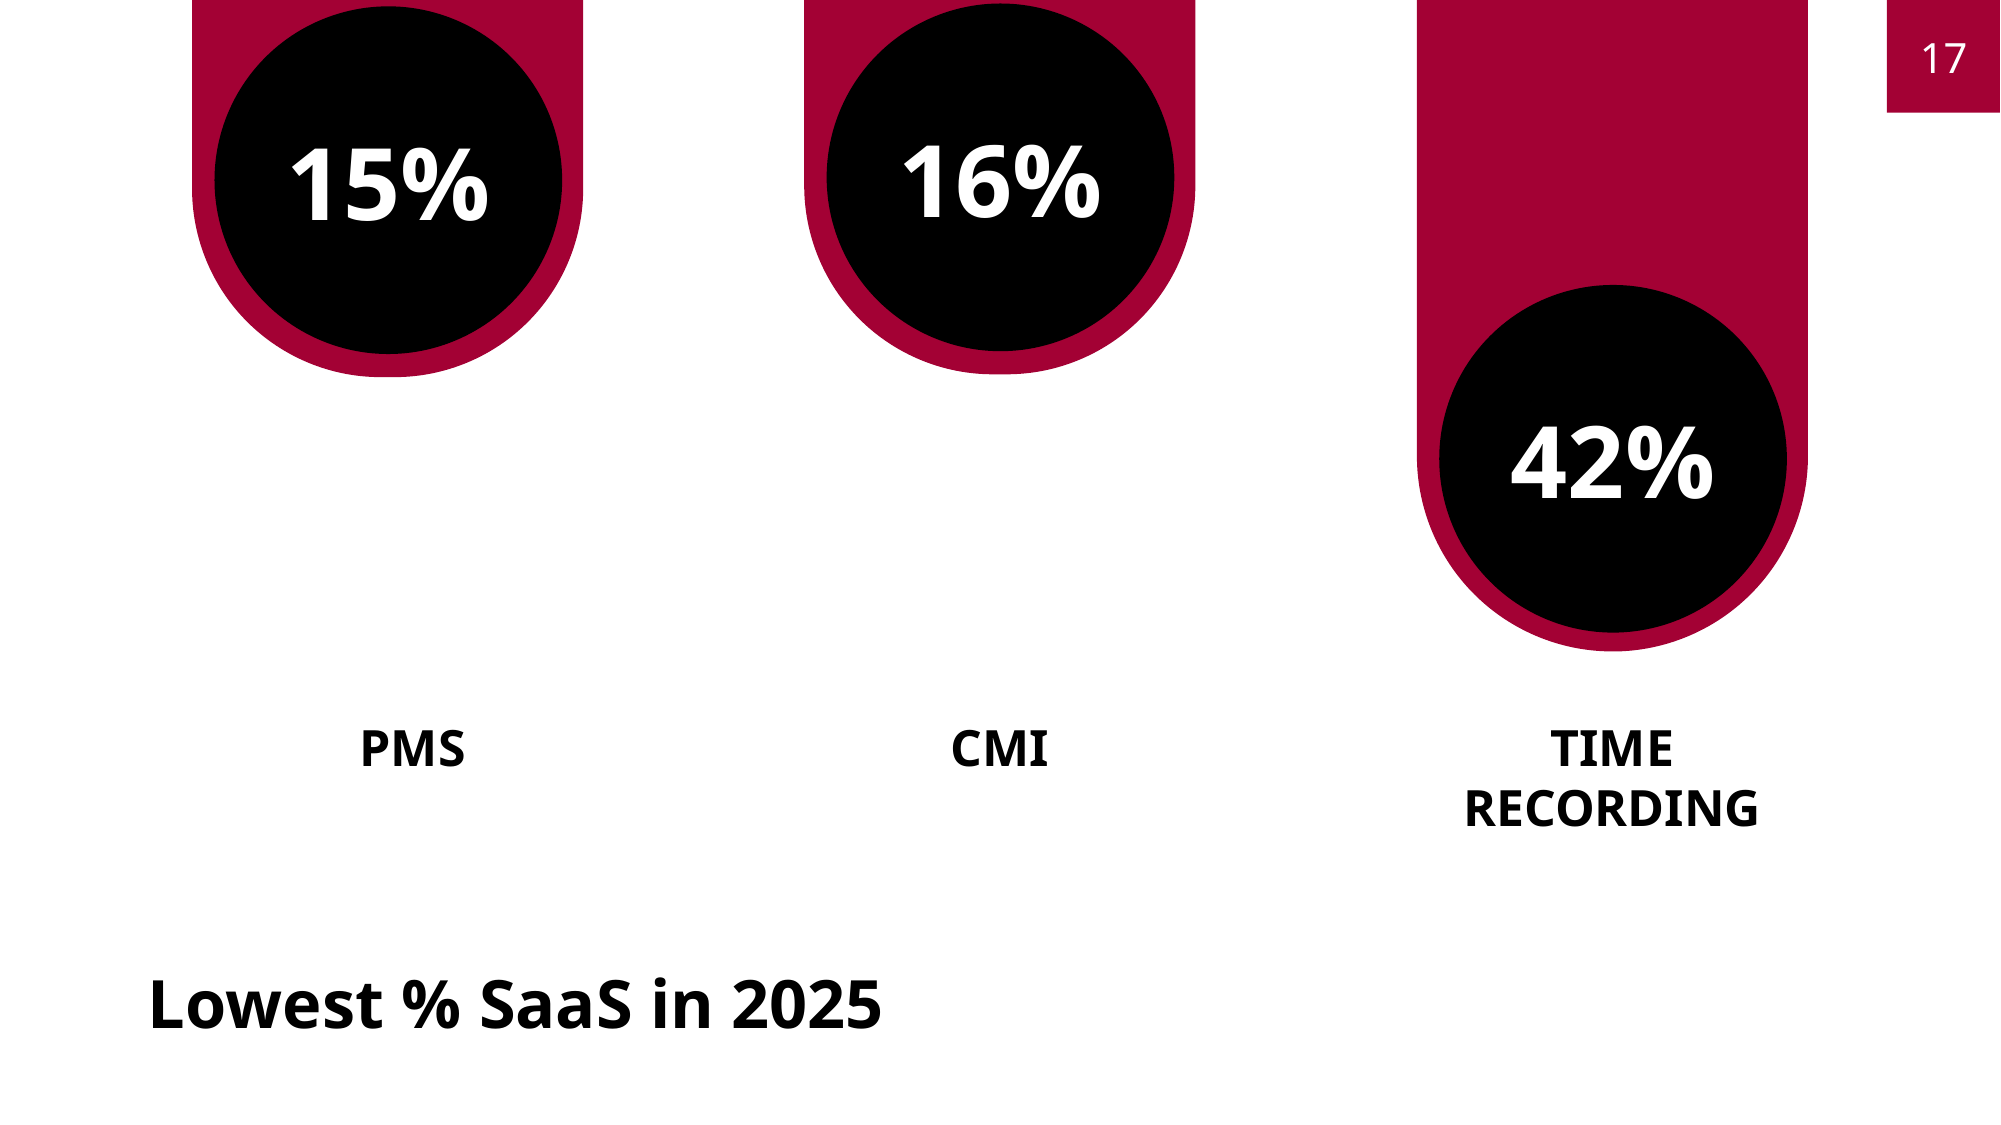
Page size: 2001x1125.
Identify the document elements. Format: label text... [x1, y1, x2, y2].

text_box 42% [1437, 283, 1789, 635]
text_box 16% [825, 1, 1176, 353]
text_box Lowest % SaaS in 2025 [133, 964, 1000, 1051]
text_box [1415, 0, 1810, 654]
text_box CMI [783, 709, 1217, 784]
text_box [190, 0, 585, 379]
text_box TIME RECORDING [1395, 709, 1829, 844]
text_box 15% [212, 4, 564, 356]
text_box PMS [195, 709, 630, 784]
list 17 [1884, 0, 1968, 113]
text_box [802, 0, 1197, 376]
